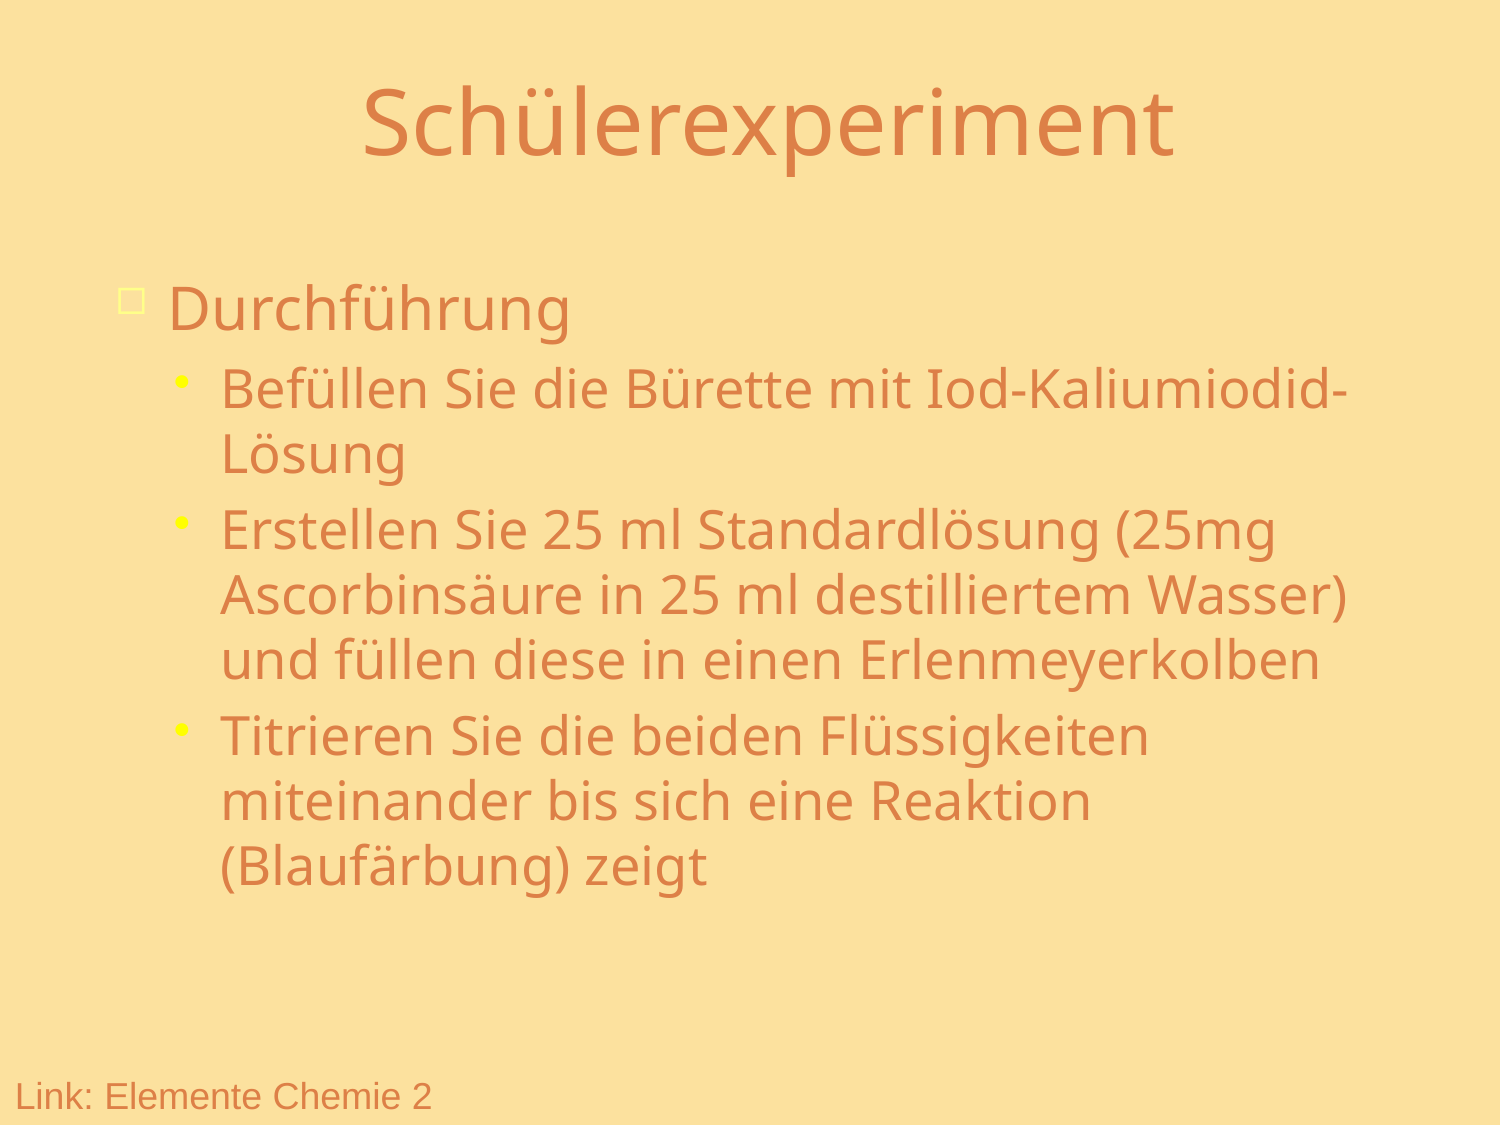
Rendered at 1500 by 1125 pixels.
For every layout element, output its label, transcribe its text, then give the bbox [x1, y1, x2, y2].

list Durchführung Befüllen Sie die Bürette mit Iod-Kaliumiodid-Lösung Erstellen Sie 25 ml Standardlösung (25mg Ascorbinsäure in 25 ml destilliertem Wasser) und füllen diese in einen Erlenmeyerkolben Titrieren Sie die beiden Flüssigkeiten miteinander bis sich eine Reaktion (Blaufärbung) zeigt [100, 262, 1439, 1001]
title Schülerexperiment [100, 37, 1439, 201]
text_box Link: Elemente Chemie 2 [0, 1064, 1500, 1125]
